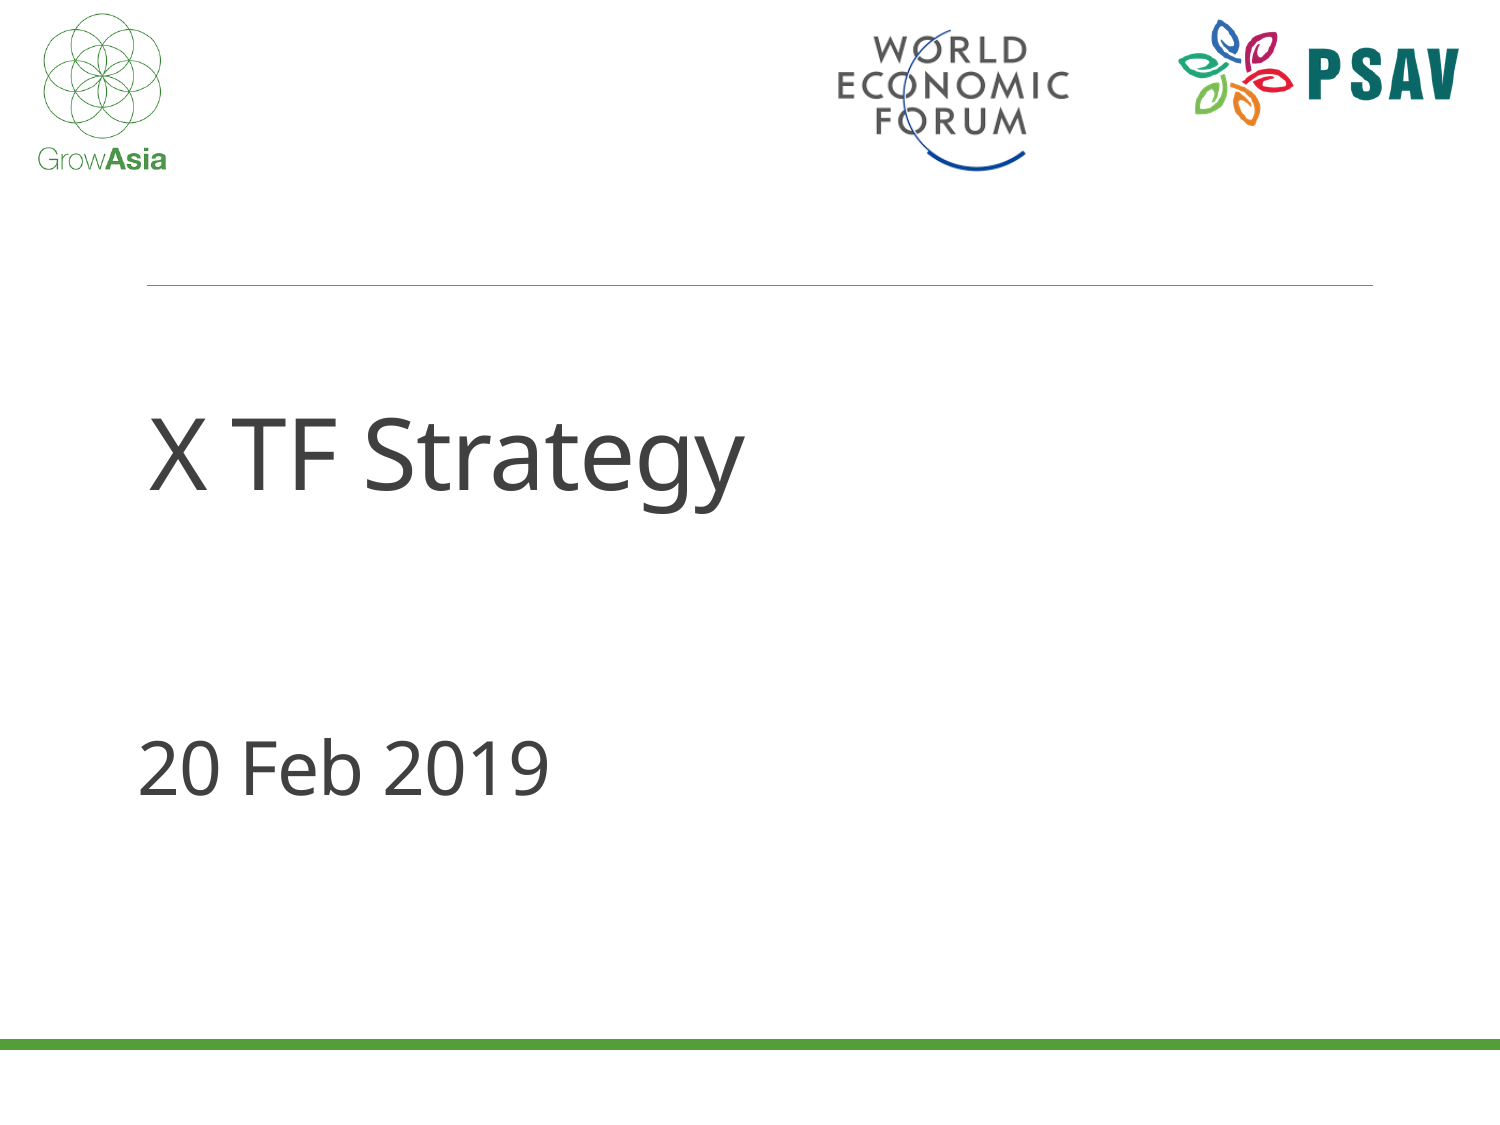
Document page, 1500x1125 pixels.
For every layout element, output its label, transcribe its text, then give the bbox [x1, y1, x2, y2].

text_box 20 Feb 2019 [122, 641, 895, 818]
picture [790, 11, 1118, 189]
title X TF Strategy [134, 42, 1366, 519]
picture [35, 11, 169, 173]
picture [1167, 19, 1482, 131]
